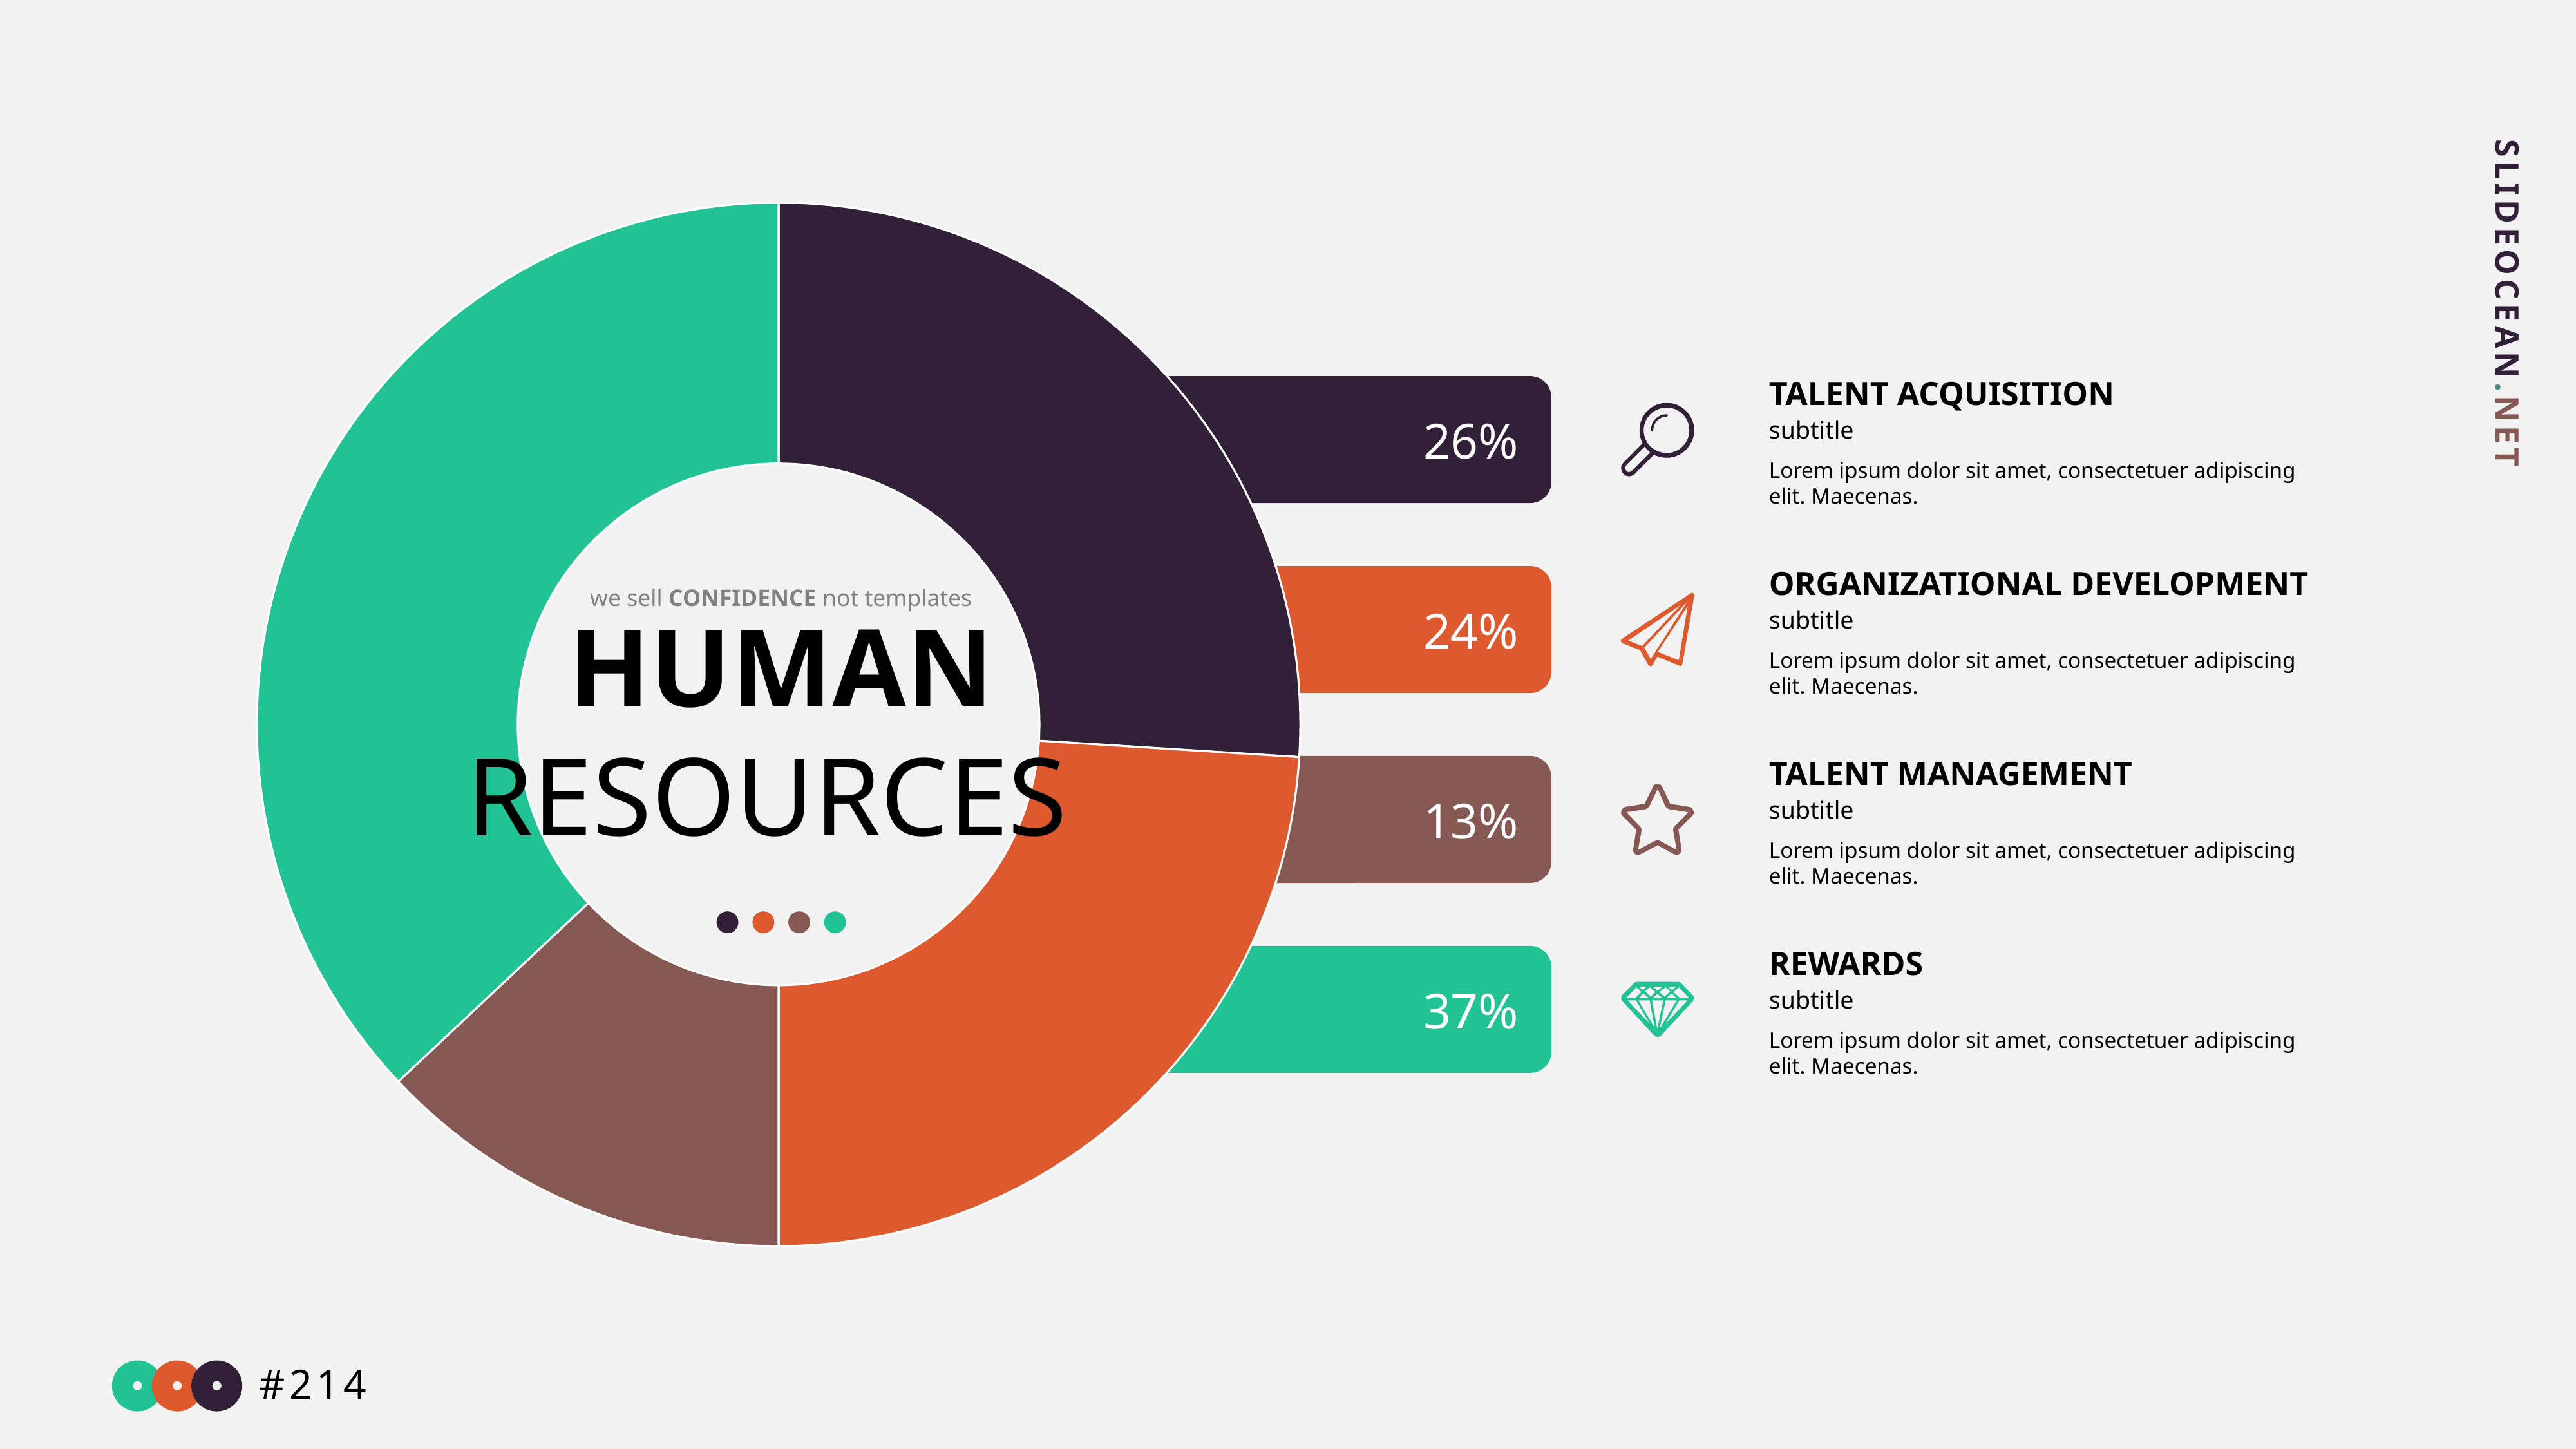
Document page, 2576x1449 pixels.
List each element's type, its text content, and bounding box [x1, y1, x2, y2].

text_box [1759, 368, 2333, 515]
text_box #214 [259, 1359, 402, 1408]
text_box [1620, 592, 1694, 667]
text_box [1355, 375, 1553, 504]
text_box [1355, 945, 1553, 1074]
text_box [1355, 565, 1553, 694]
chart [202, 178, 1355, 1271]
text_box [1621, 981, 1694, 1037]
text_box [1355, 755, 1553, 884]
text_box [1759, 938, 2333, 1084]
text_box 37% [1377, 976, 1529, 1043]
text_box 26% [1377, 406, 1529, 473]
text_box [1759, 748, 2333, 895]
text_box 24% [1377, 596, 1529, 663]
text_box 13% [1377, 786, 1529, 853]
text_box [1759, 558, 2333, 705]
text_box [1620, 402, 1695, 477]
text_box [1621, 784, 1694, 855]
